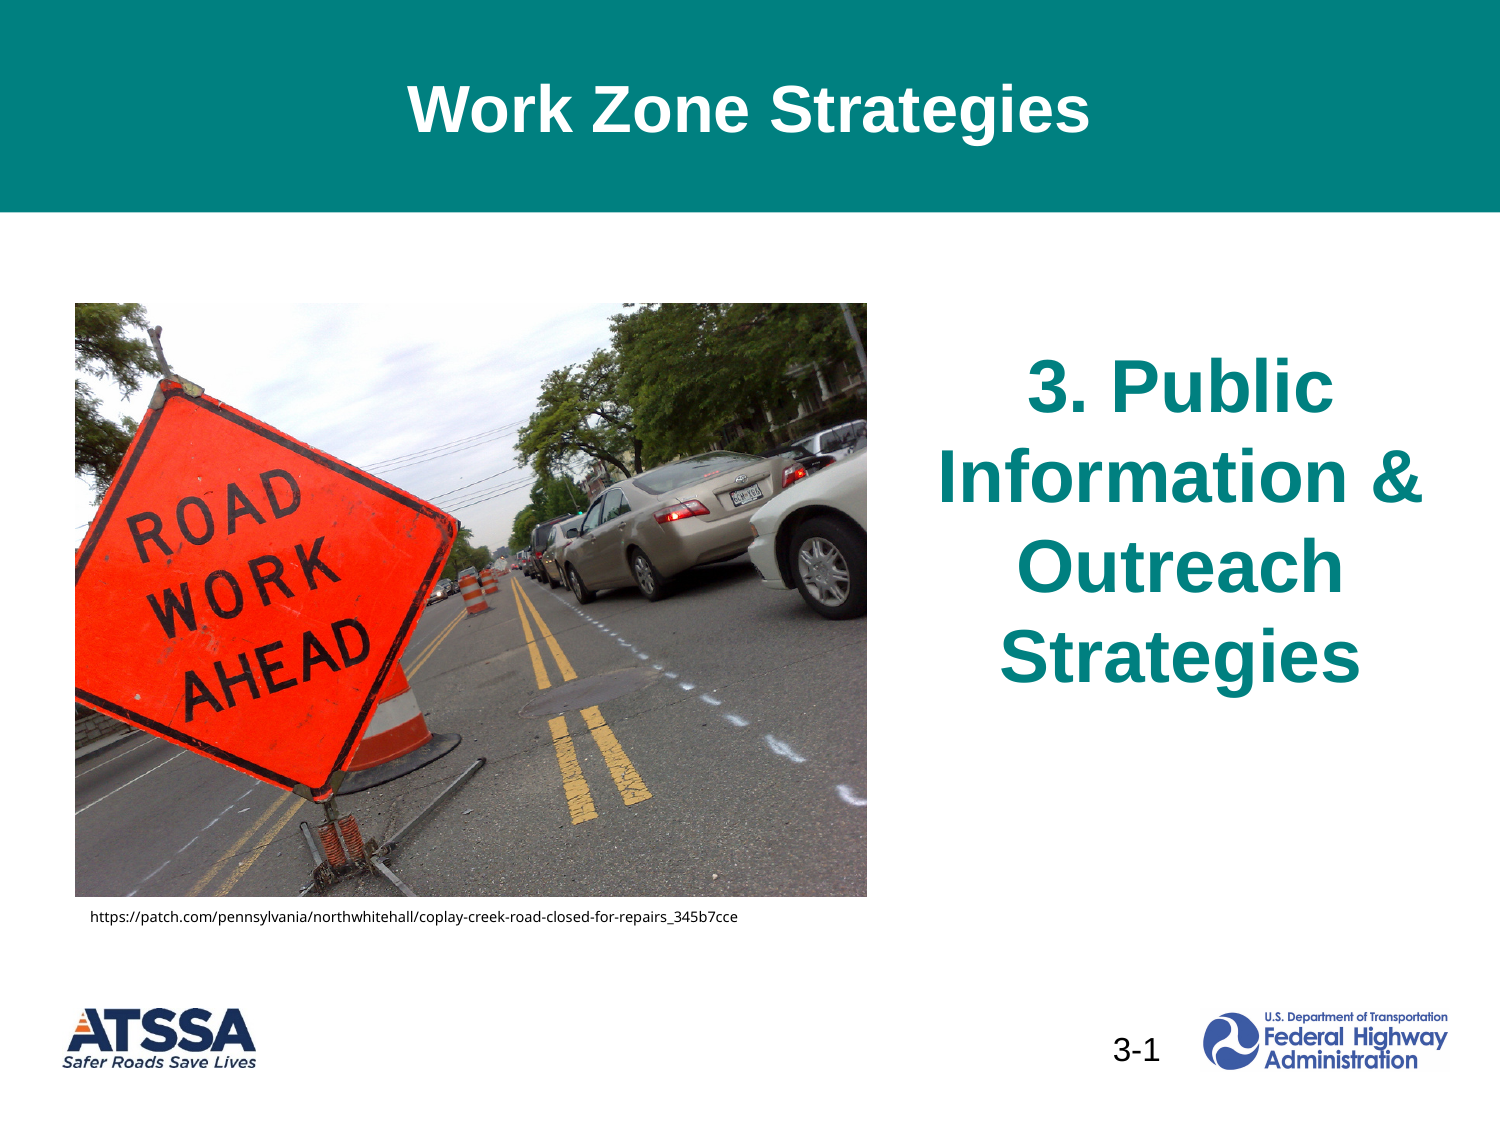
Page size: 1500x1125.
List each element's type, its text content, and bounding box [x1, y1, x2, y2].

picture [75, 302, 868, 897]
picture [1200, 1008, 1450, 1072]
text_box Work Zone Strategies [0, 0, 1500, 213]
title 3. Public Information & Outreach Strategies [873, 331, 1500, 794]
text_box https://patch.com/pennsylvania/northwhitehall/coplay-creek-road-closed-for-repairs_345b7cce [75, 900, 938, 933]
picture [62, 1008, 256, 1068]
